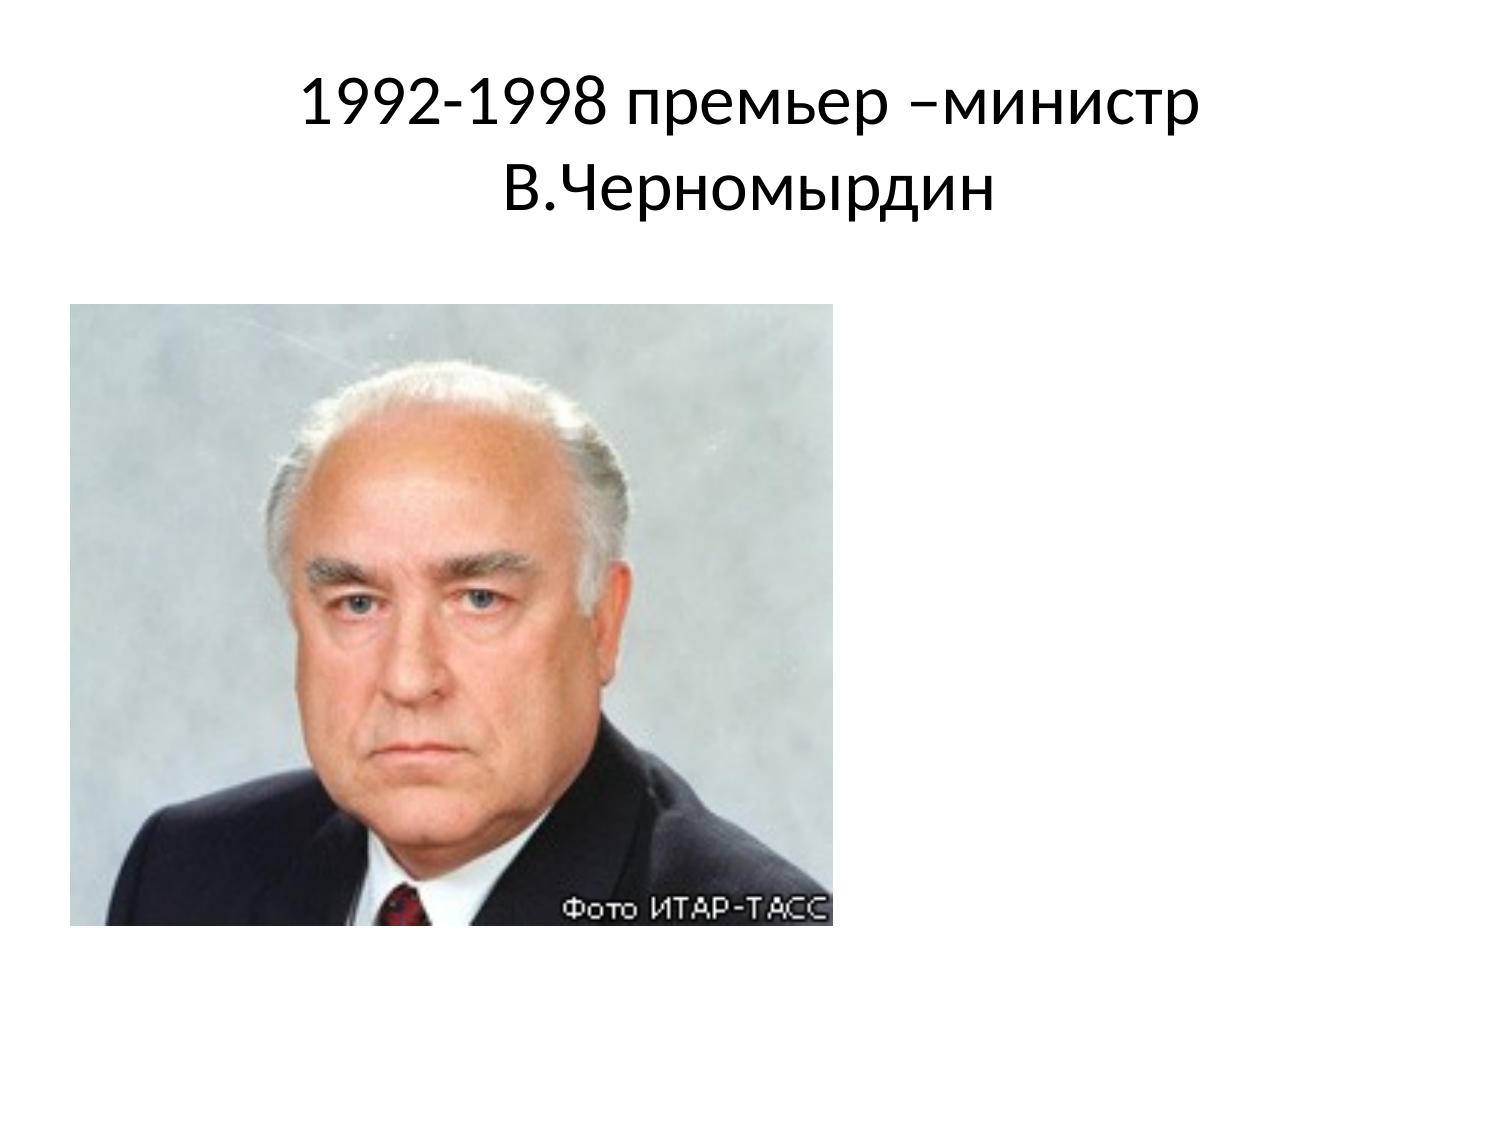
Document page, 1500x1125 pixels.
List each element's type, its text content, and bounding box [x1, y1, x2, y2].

title 1992-1998 премьер –министр В.Черномырдин [75, 45, 1425, 233]
picture [70, 304, 833, 926]
